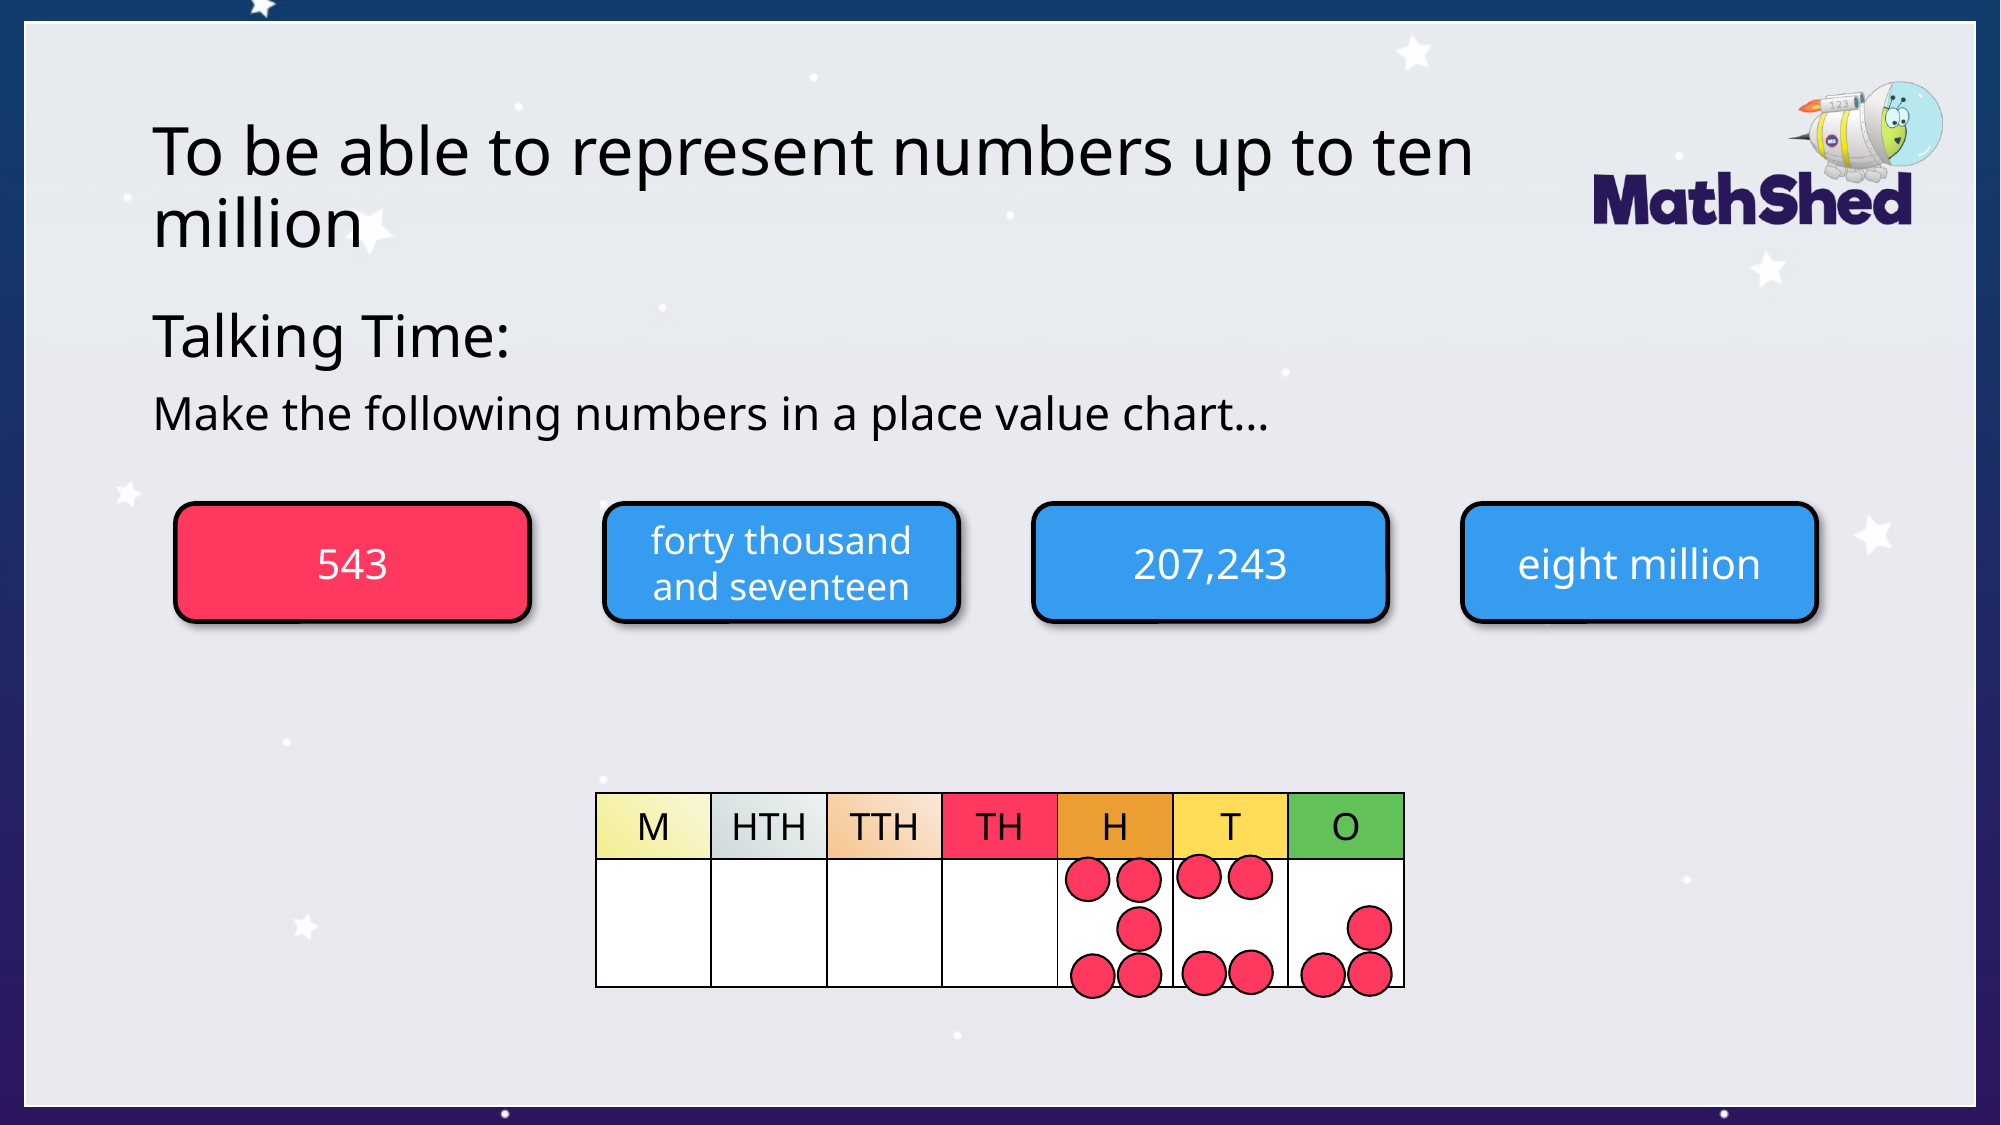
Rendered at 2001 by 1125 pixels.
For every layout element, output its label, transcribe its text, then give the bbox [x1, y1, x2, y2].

text_box [1064, 856, 1111, 903]
text_box [1116, 952, 1163, 998]
table_cell [597, 860, 710, 986]
text_box [1227, 854, 1274, 901]
text_box [1300, 952, 1347, 998]
text_box [1176, 853, 1222, 900]
table_header O [1289, 794, 1403, 858]
table_cell [712, 860, 826, 986]
table_header TH [943, 794, 1057, 858]
text_box [1116, 906, 1162, 952]
text_box eight million [1461, 502, 1818, 623]
table_header H [1058, 794, 1172, 858]
text_box forty thousand and seventeen [603, 502, 960, 623]
picture [0, 0, 2001, 1125]
text_box [1347, 951, 1393, 997]
table_cell [1289, 860, 1403, 986]
list Talking Time: Make the following numbers in a place value chart… [137, 299, 1863, 1014]
table_header M [597, 794, 710, 858]
table_header HTH [712, 794, 826, 858]
text_box [1070, 953, 1116, 999]
table_cell [943, 860, 1057, 986]
table_cell [1058, 860, 1172, 986]
text_box 207,243 [1032, 502, 1389, 623]
table_header TTH [828, 794, 941, 858]
text_box [1346, 905, 1393, 951]
title To be able to represent numbers up to ten million [137, 81, 1578, 299]
text_box 543 [174, 502, 531, 623]
table_cell [828, 860, 941, 986]
table_cell [1174, 860, 1287, 986]
text_box [1181, 950, 1228, 997]
text_box [1116, 857, 1162, 903]
table_header T [1174, 794, 1287, 858]
text_box [1228, 949, 1274, 996]
